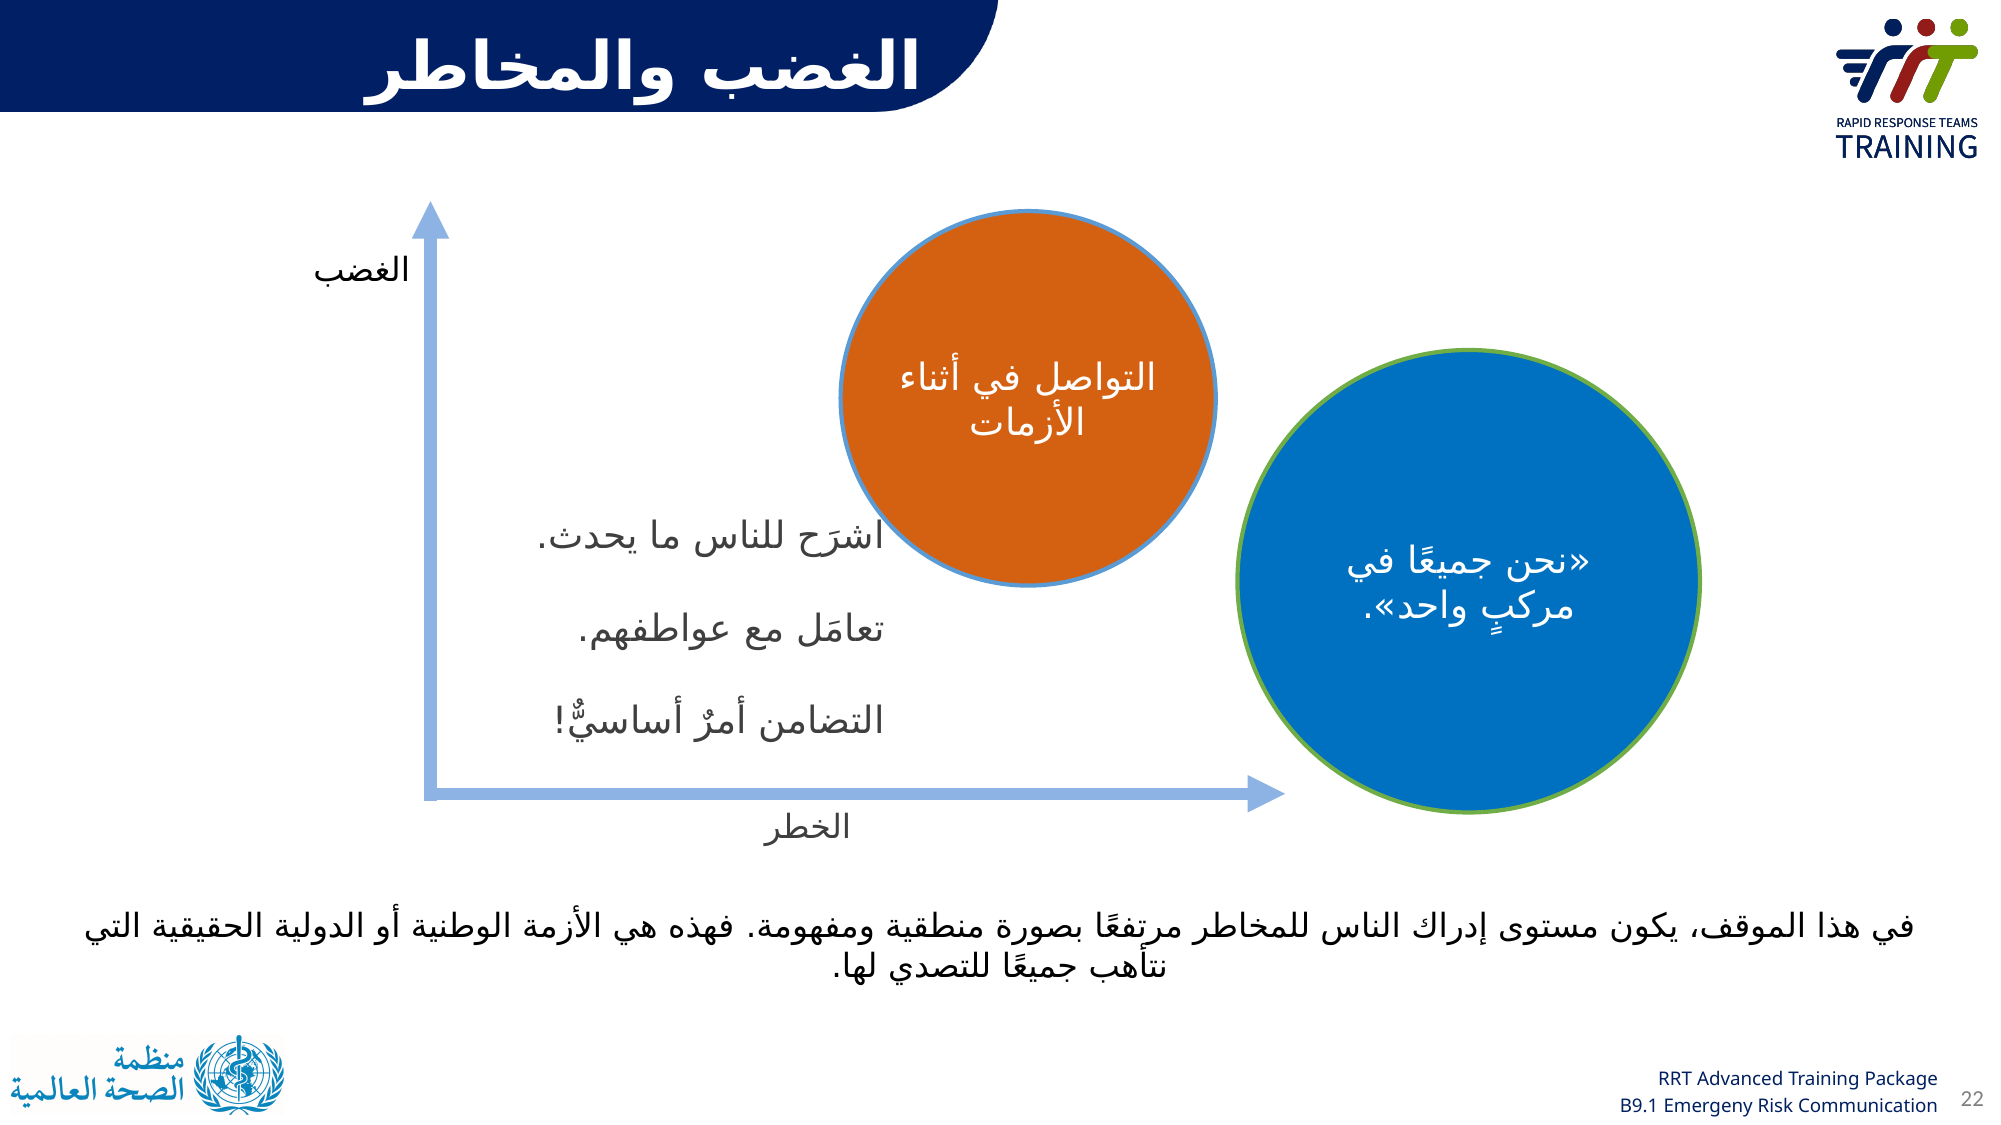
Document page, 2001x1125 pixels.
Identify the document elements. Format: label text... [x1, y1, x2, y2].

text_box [840, 210, 1216, 586]
picture [0, 0, 999, 112]
picture [241, 1050, 247, 1059]
text_box الخطر [699, 802, 917, 854]
list الغضب [255, 245, 419, 310]
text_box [1237, 349, 1701, 813]
text_box في هذا الموقف، يكون مستوى إدراك الناس للمخاطر مرتفعًا بصورة منطقية ومفهومة. فهذه هي الأزمة الوطنية أو الدولية الحقيقية التي نتأهب جميعًا للتصدي لها. [34, 897, 1966, 992]
text_box الغضب والمخاطر [22, 15, 931, 122]
picture [11, 1035, 284, 1115]
picture [1835, 19, 1978, 167]
text_box [424, 201, 437, 794]
text_box اشرَح للناس ما يحدث. تعامَل مع عواطفهم. التضامن أمرٌ أساسيٌّ! [417, 503, 893, 832]
